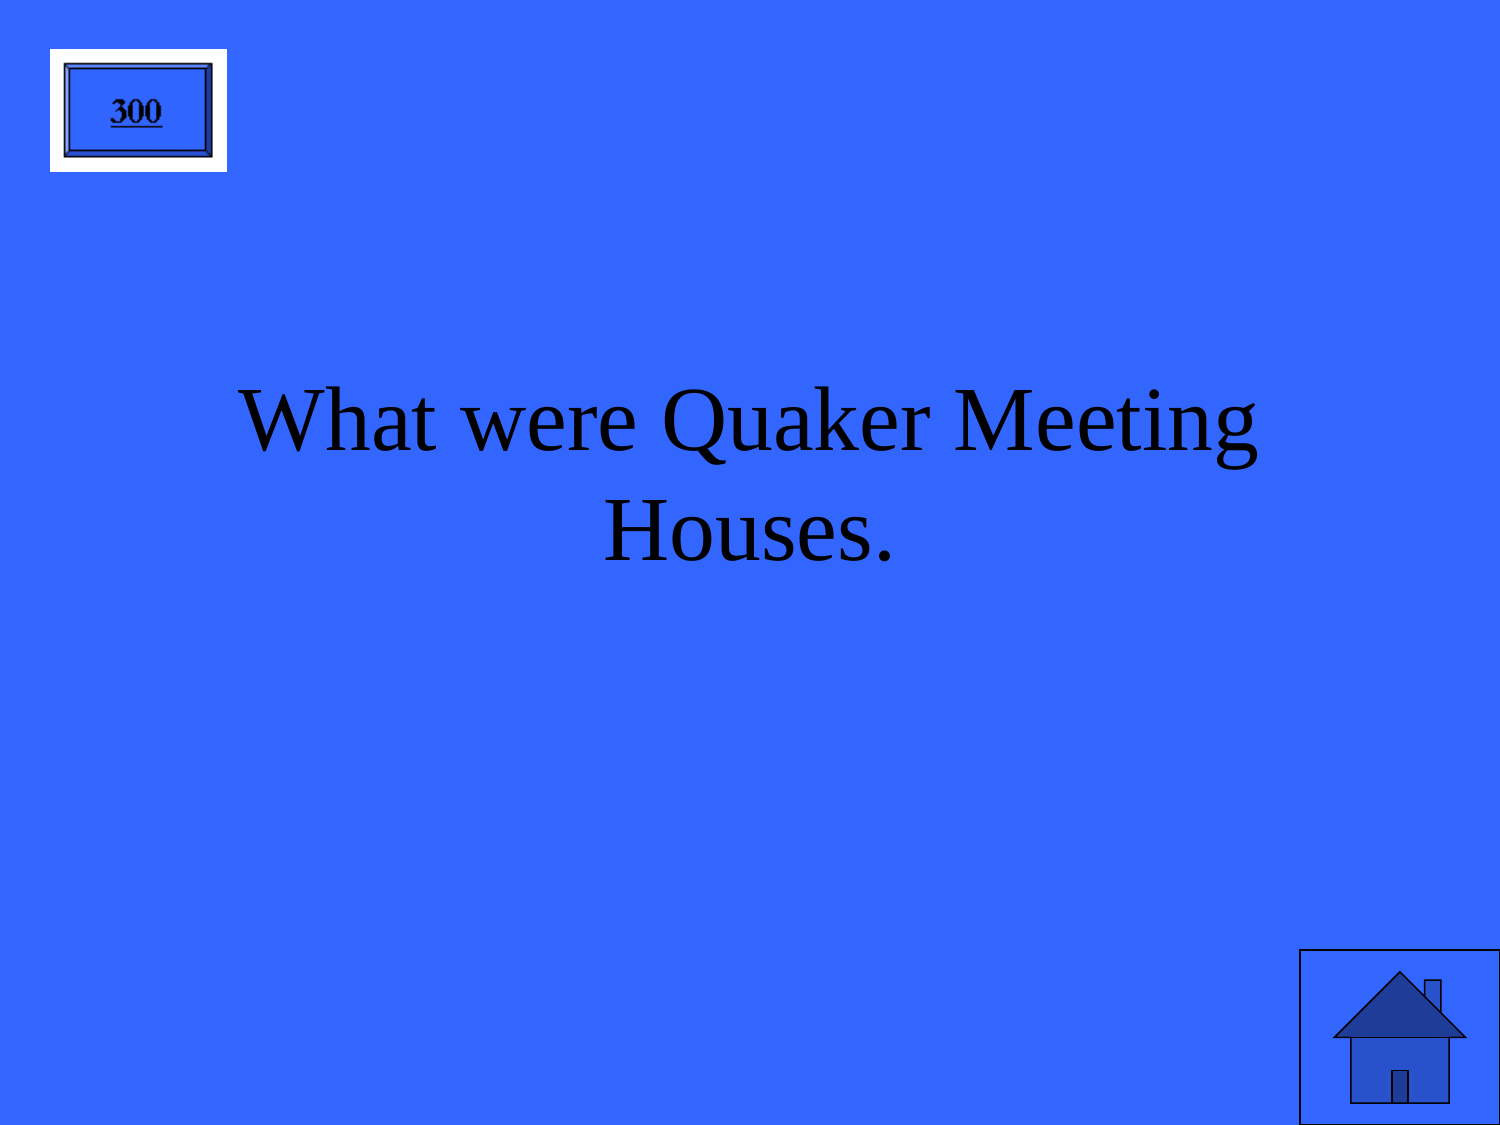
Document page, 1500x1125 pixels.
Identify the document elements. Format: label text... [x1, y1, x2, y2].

title What were Quaker Meeting Houses. [112, 375, 1388, 563]
text_box [1299, 950, 1500, 1125]
picture [49, 49, 227, 173]
